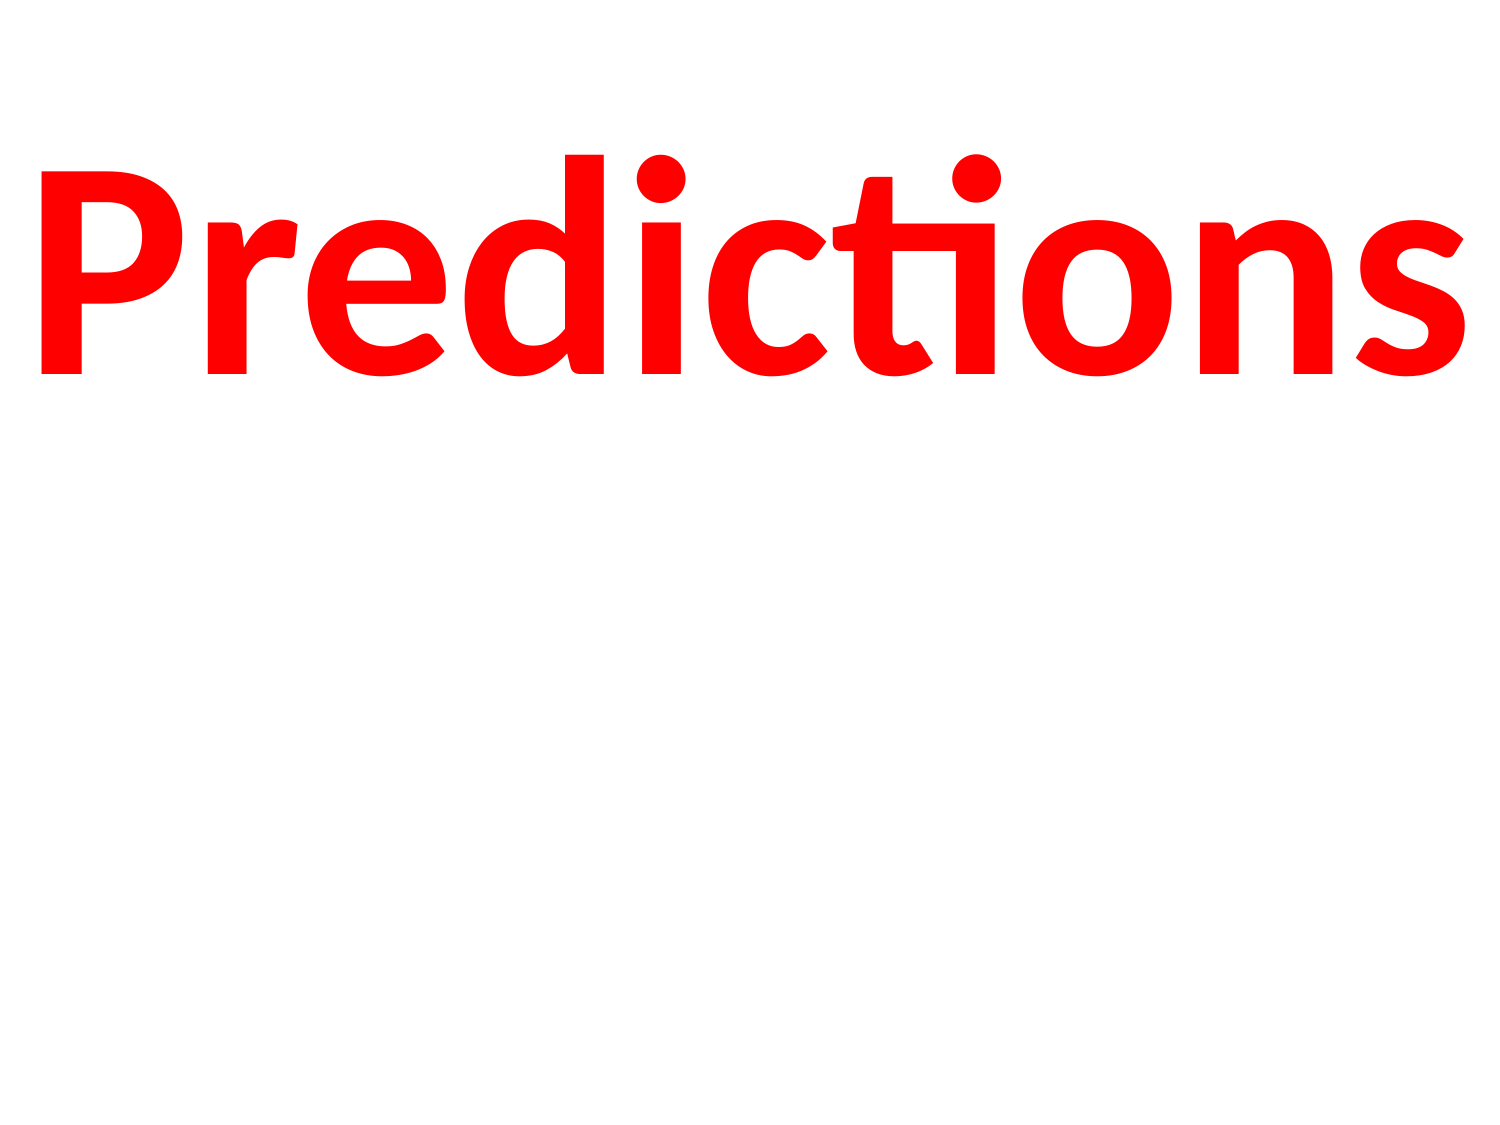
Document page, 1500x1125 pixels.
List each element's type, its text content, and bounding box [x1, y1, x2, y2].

title Predictions [0, 0, 1500, 551]
